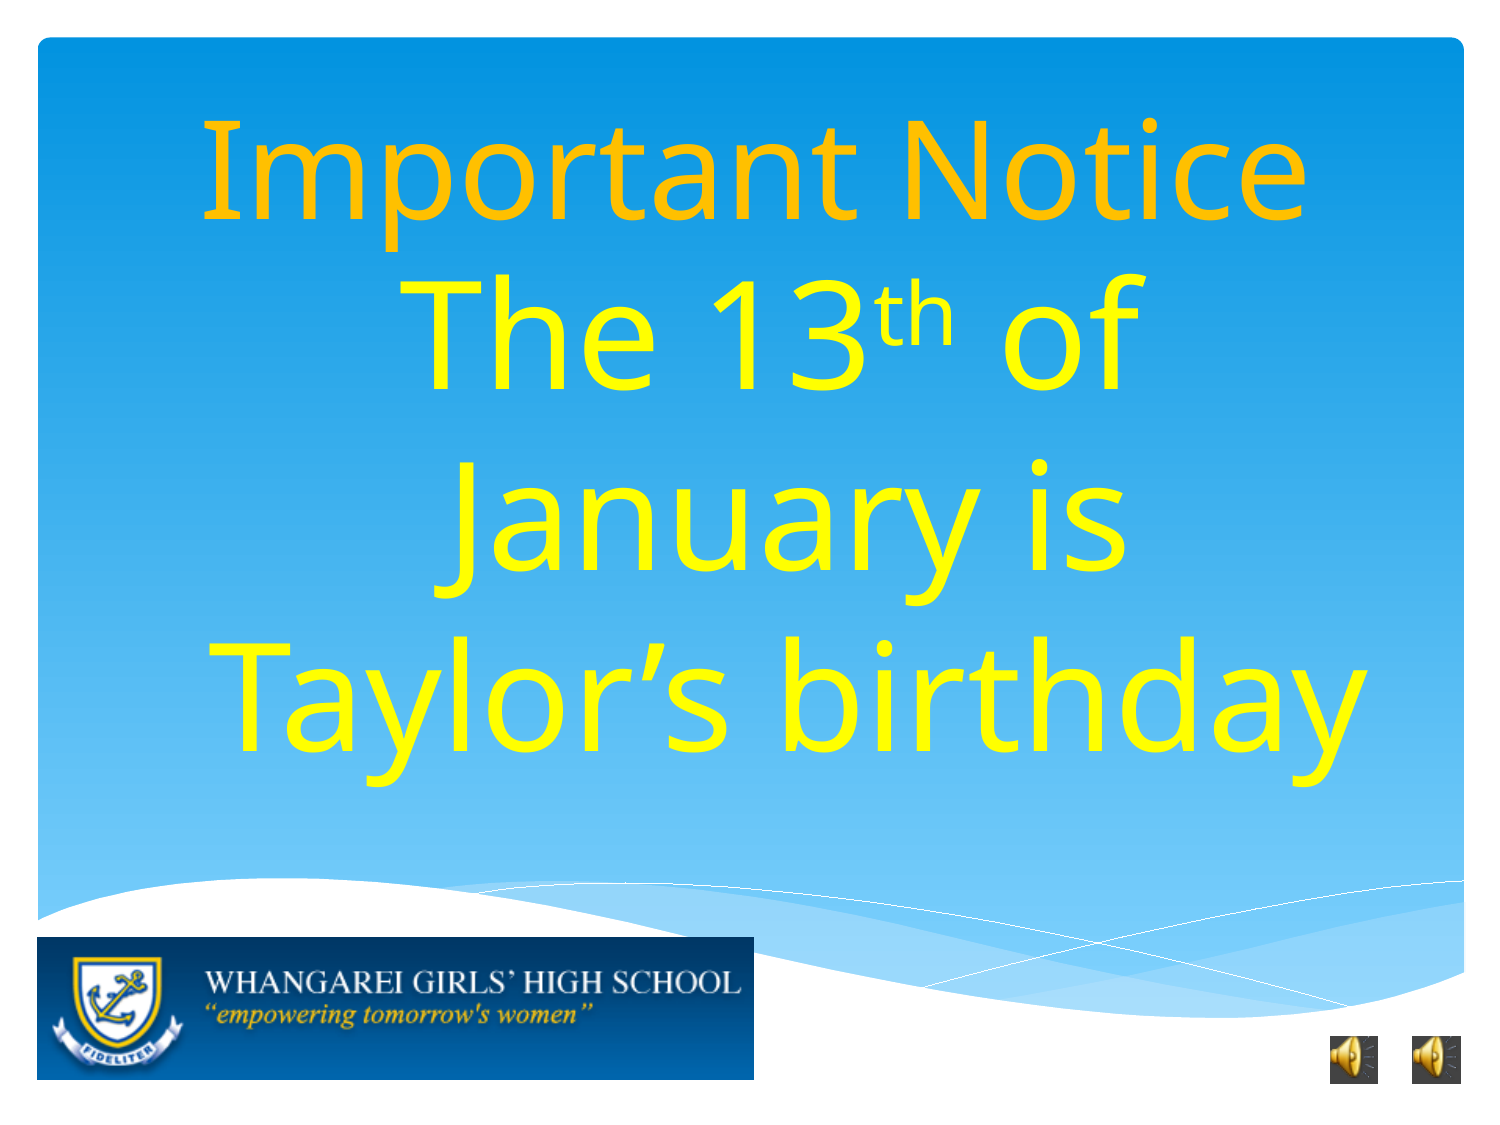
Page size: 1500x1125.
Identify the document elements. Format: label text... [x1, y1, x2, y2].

text_box Important Notice [149, 37, 1362, 255]
picture [1411, 1034, 1462, 1086]
picture [1328, 1034, 1380, 1086]
picture [37, 937, 754, 1080]
text_box The 13th of January is Taylor’s birthday [149, 231, 1391, 963]
